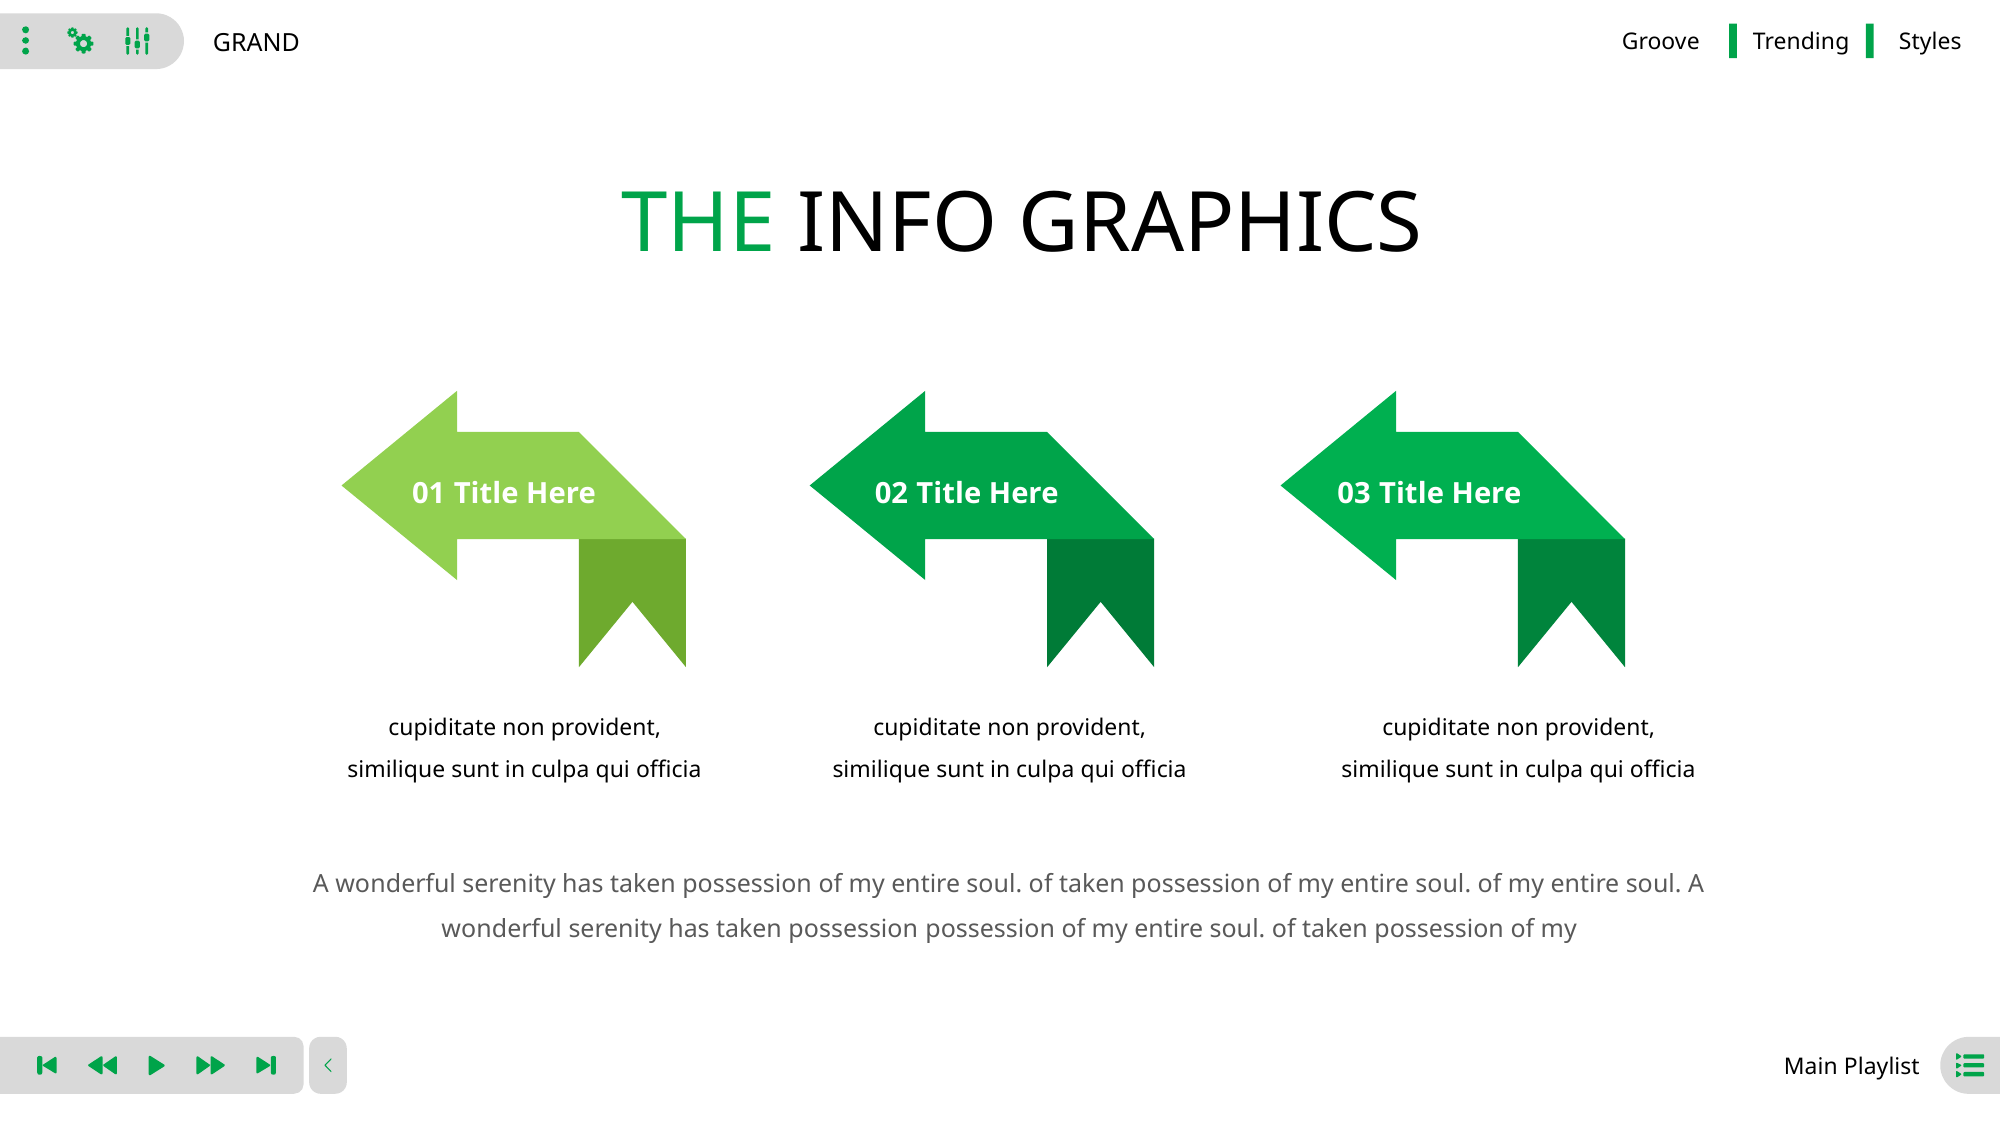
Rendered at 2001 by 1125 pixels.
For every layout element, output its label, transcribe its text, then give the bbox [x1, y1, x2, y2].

text_box [1956, 1071, 1962, 1078]
text_box [1963, 1054, 1985, 1059]
text_box cupiditate non provident, similique sunt in culpa qui officia [813, 691, 1207, 789]
text_box cupiditate non provident, similique sunt in culpa qui officia [328, 691, 722, 789]
text_box Title Here [1042, 449, 1138, 517]
text_box [1963, 1063, 1985, 1068]
text_box [22, 37, 30, 44]
text_box [381, 518, 686, 581]
text_box [1963, 1071, 1985, 1077]
text_box [1325, 390, 1536, 449]
text_box [324, 1058, 332, 1073]
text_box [67, 27, 94, 54]
text_box [1939, 1035, 2000, 1095]
text_box [22, 26, 30, 34]
text_box Title Here [374, 450, 675, 518]
text_box [854, 390, 1065, 449]
text_box [134, 27, 140, 55]
text_box 01 [278, 449, 579, 517]
text_box 02 [741, 449, 1042, 517]
text_box [386, 390, 597, 450]
text_box [0, 12, 186, 71]
text_box [1047, 540, 1155, 668]
text_box 03 [1204, 449, 1505, 517]
text_box cupiditate non provident, similique sunt in culpa qui officia [1322, 691, 1716, 789]
text_box [22, 47, 30, 55]
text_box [0, 1036, 304, 1094]
text_box [125, 37, 131, 45]
text_box THE INFO GRAPHICS [506, 161, 1539, 276]
text_box [1517, 540, 1626, 668]
text_box A wonderful serenity has taken possession of my entire soul. of taken possession of my entire soul. of my entire soul. A wonderful serenity has taken possession possession of my entire soul. of taken possession of my [248, 845, 1772, 951]
text_box [308, 1035, 348, 1095]
text_box [1956, 1062, 1962, 1069]
text_box GRAND [197, 19, 315, 64]
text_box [1604, 19, 1978, 62]
text_box [144, 27, 150, 55]
text_box Title Here [1505, 449, 1601, 517]
text_box [1956, 1053, 1962, 1060]
text_box [578, 540, 686, 668]
text_box [848, 517, 1155, 581]
text_box [1319, 515, 1626, 581]
text_box Main Playlist [1766, 1043, 1937, 1087]
